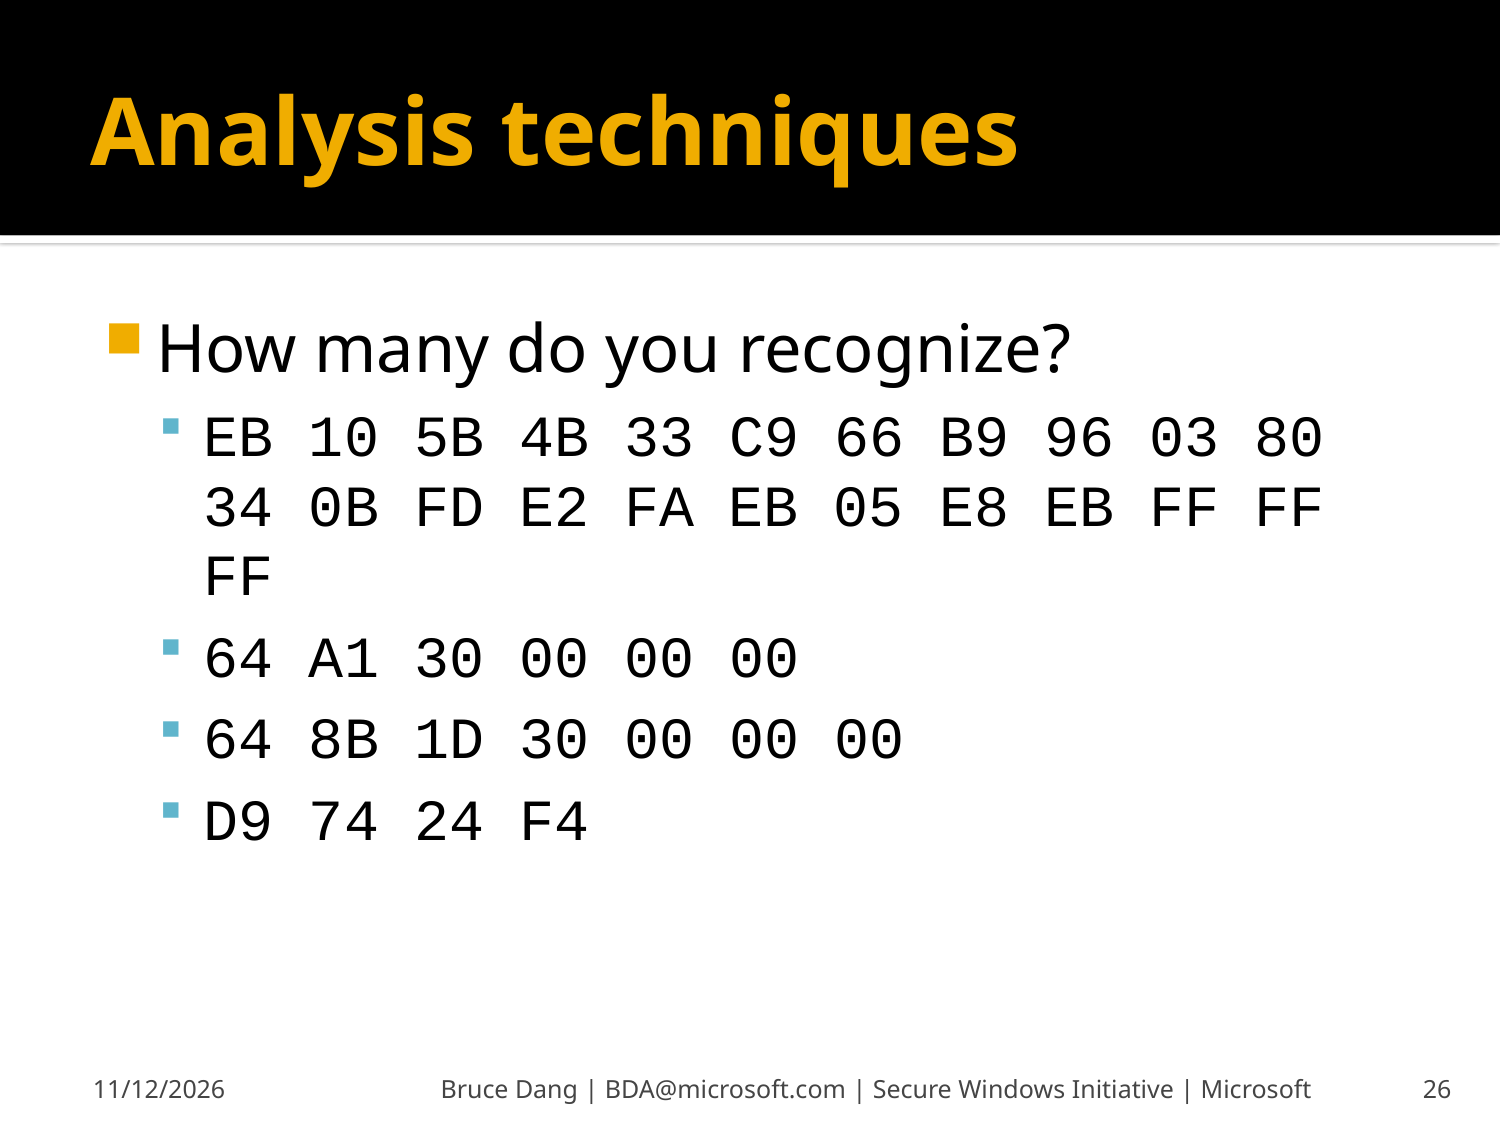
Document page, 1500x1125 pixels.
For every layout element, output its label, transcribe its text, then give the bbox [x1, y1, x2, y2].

list How many do you recognize? EB 10 5B 4B 33 C9 66 B9 96 03 80 34 0B FD E2 FA EB 05 E8 EB FF FF FF 64 A1 30 00 00 00 64 8B 1D 30 00 00 00 D9 74 24 F4 [75, 291, 1425, 1050]
footer Bruce Dang | BDA@microsoft.com | Secure Windows Initiative | Microsoft [433, 1062, 1337, 1108]
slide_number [75, 1062, 425, 1108]
title Analysis techniques [75, 25, 1425, 231]
slide_number 26 [1345, 1062, 1467, 1108]
